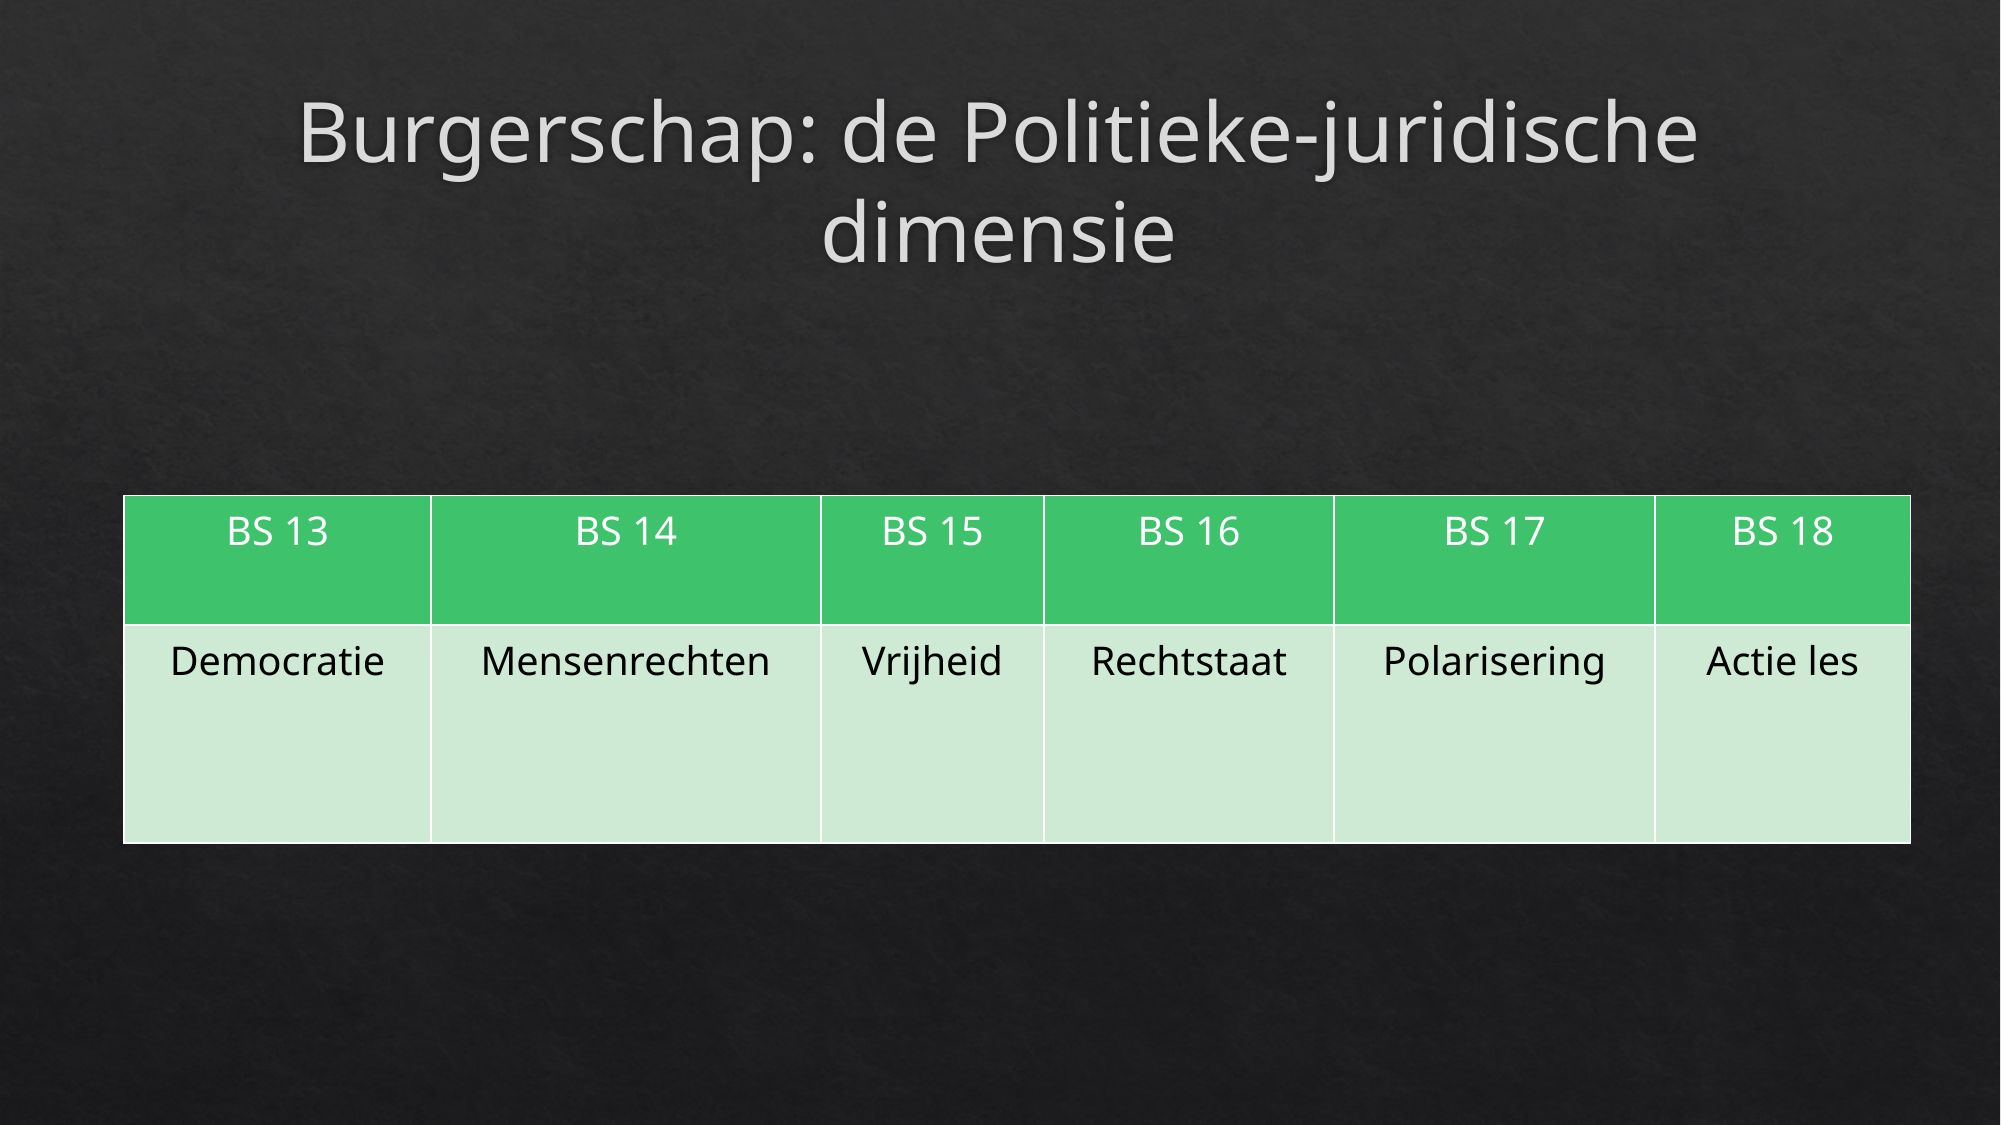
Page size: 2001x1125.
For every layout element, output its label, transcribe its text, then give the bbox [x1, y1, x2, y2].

table_header BS 14 [432, 496, 820, 624]
table_cell Rechtstaat [1045, 626, 1333, 842]
table_header BS 16 [1045, 496, 1333, 624]
table_header BS 18 [1656, 496, 1910, 624]
table_cell Polarisering [1335, 626, 1654, 842]
table_header BS 17 [1335, 496, 1654, 624]
table_cell Vrijheid [822, 626, 1043, 842]
table_header BS 15 [822, 496, 1043, 624]
title Burgerschap: de Politieke-juridische dimensie [149, 99, 1849, 260]
table_header BS 13 [125, 496, 430, 624]
table_cell Mensenrechten [432, 626, 820, 842]
table_cell Democratie [125, 626, 430, 842]
table_cell Actie les [1656, 626, 1910, 842]
